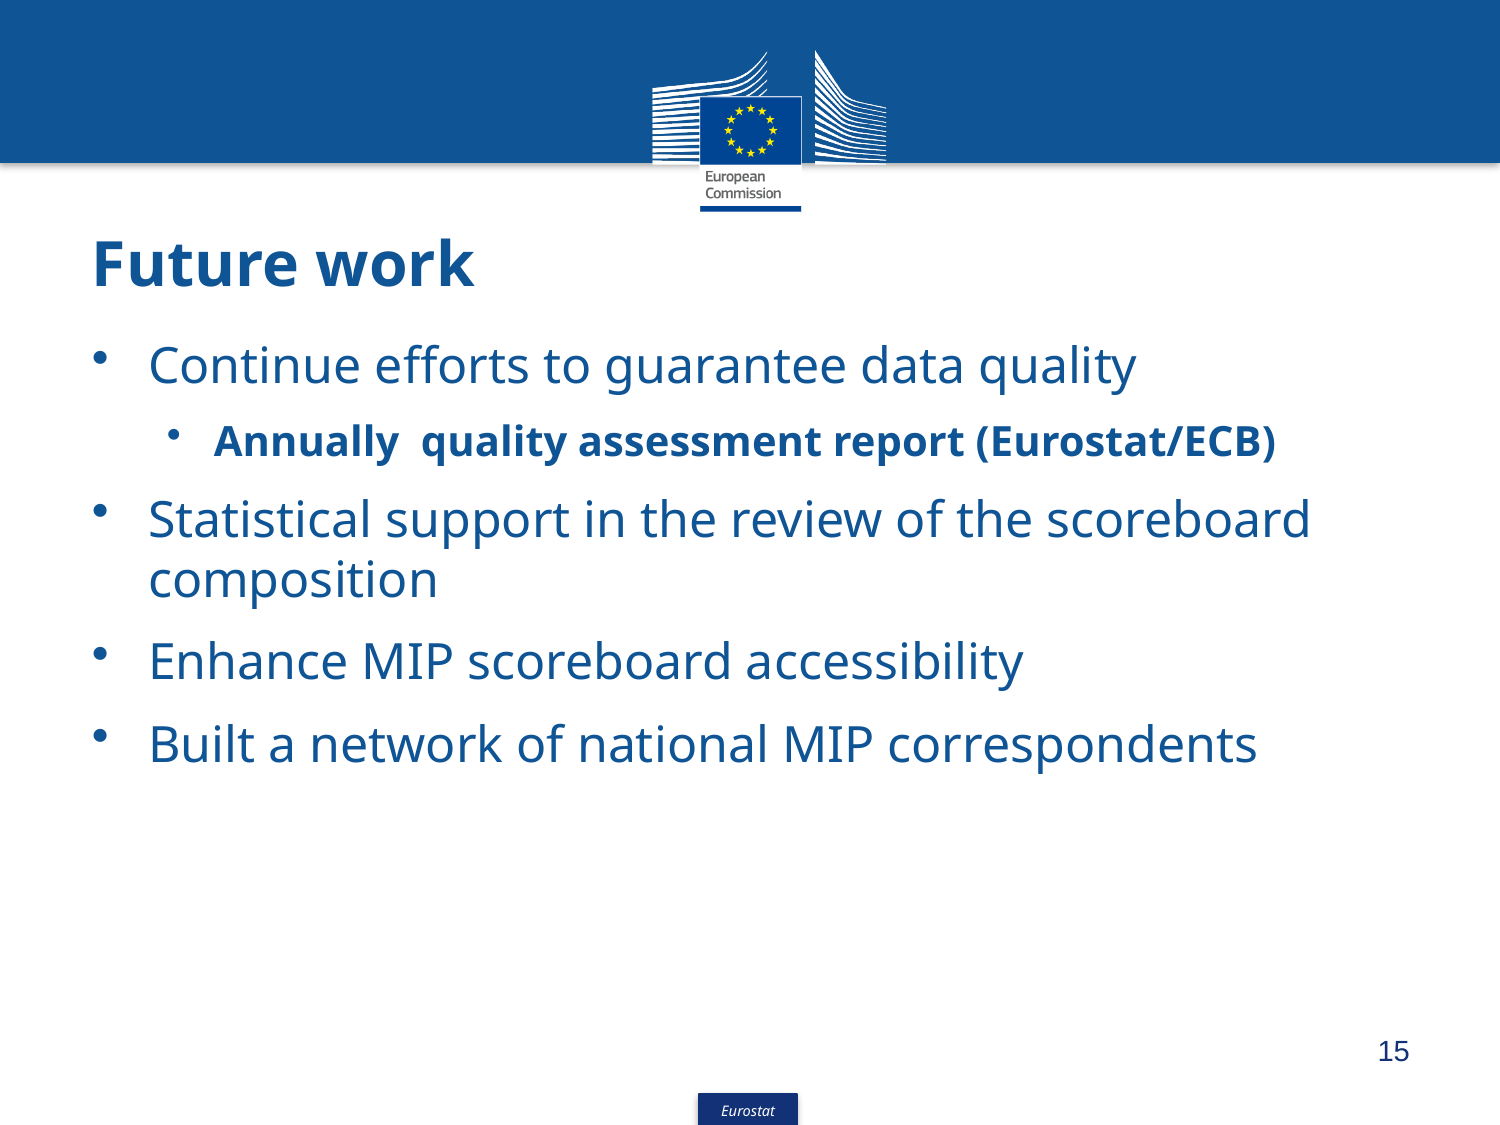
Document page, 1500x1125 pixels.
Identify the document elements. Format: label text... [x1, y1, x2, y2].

list Continue efforts to guarantee data quality Annually quality assessment report (Eurostat/ECB) Statistical support in the review of the scoreboard composition Enhance MIP scoreboard accessibility Built a network of national MIP correspondents [76, 326, 1427, 1064]
title Future work [76, 184, 1427, 326]
slide_number 15 [1074, 1024, 1426, 1103]
